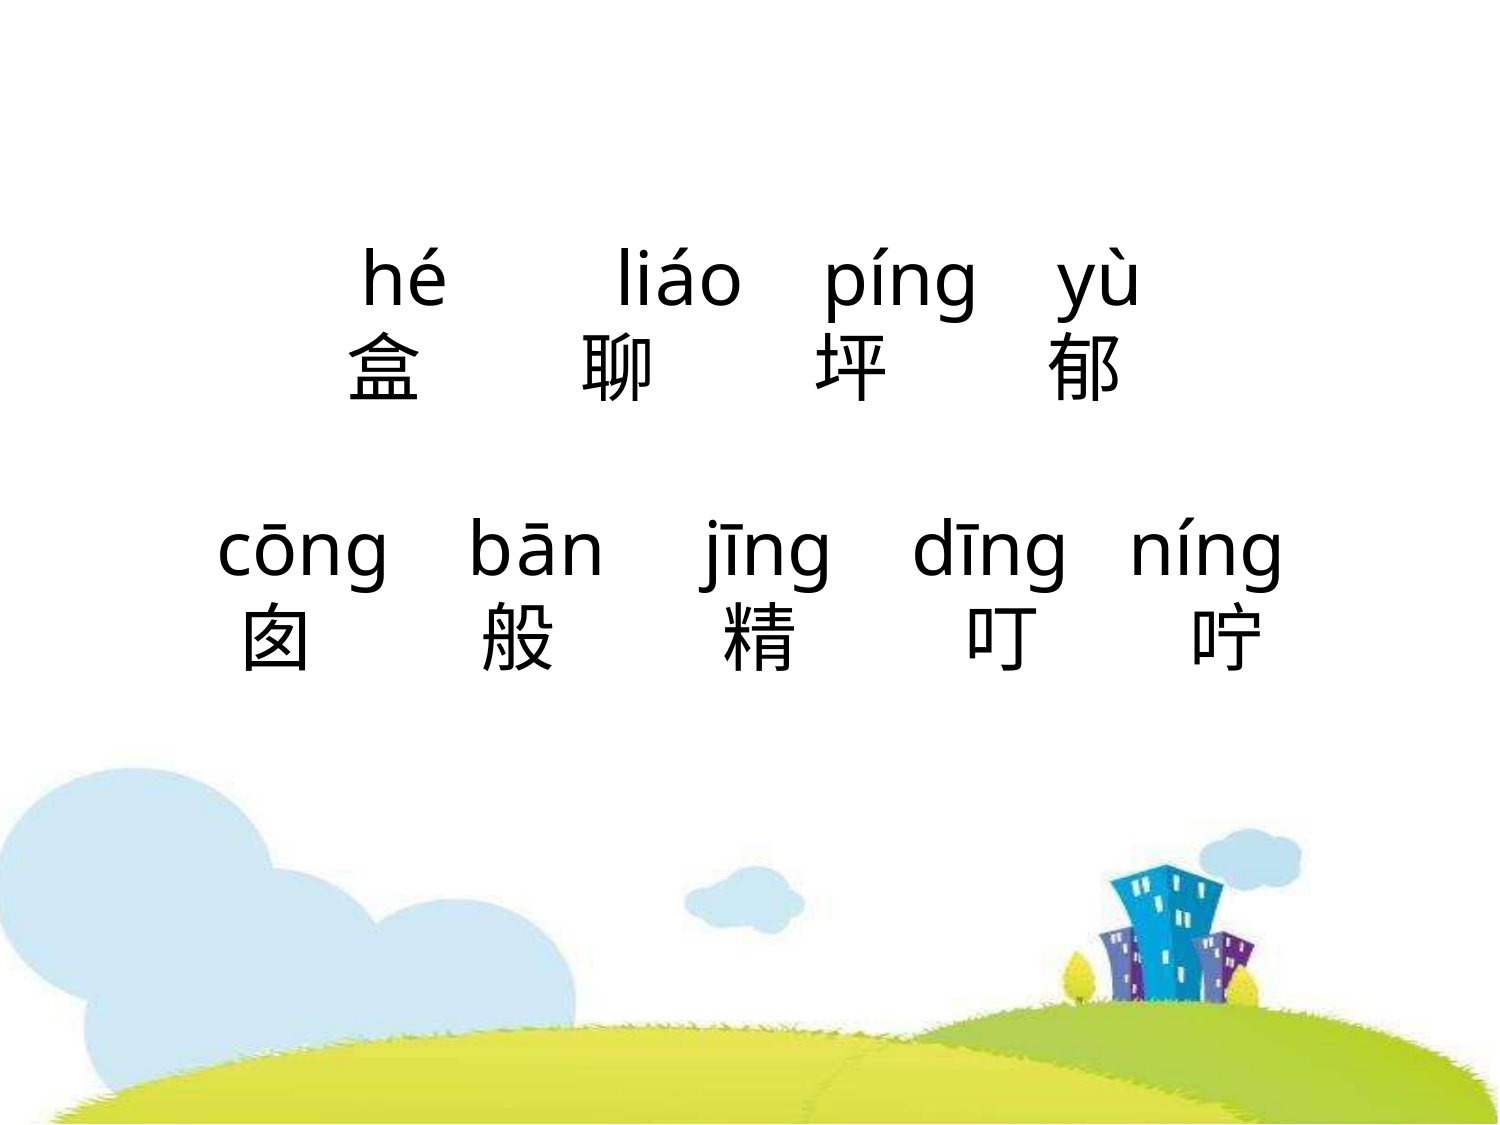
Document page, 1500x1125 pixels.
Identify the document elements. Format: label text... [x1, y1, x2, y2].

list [0, 595, 1499, 1125]
title hé liáo píng yù 盒 聊 坪 郁 cōng bān jīng dīng níng 囱 般 精 叮 咛 [76, 90, 1427, 593]
